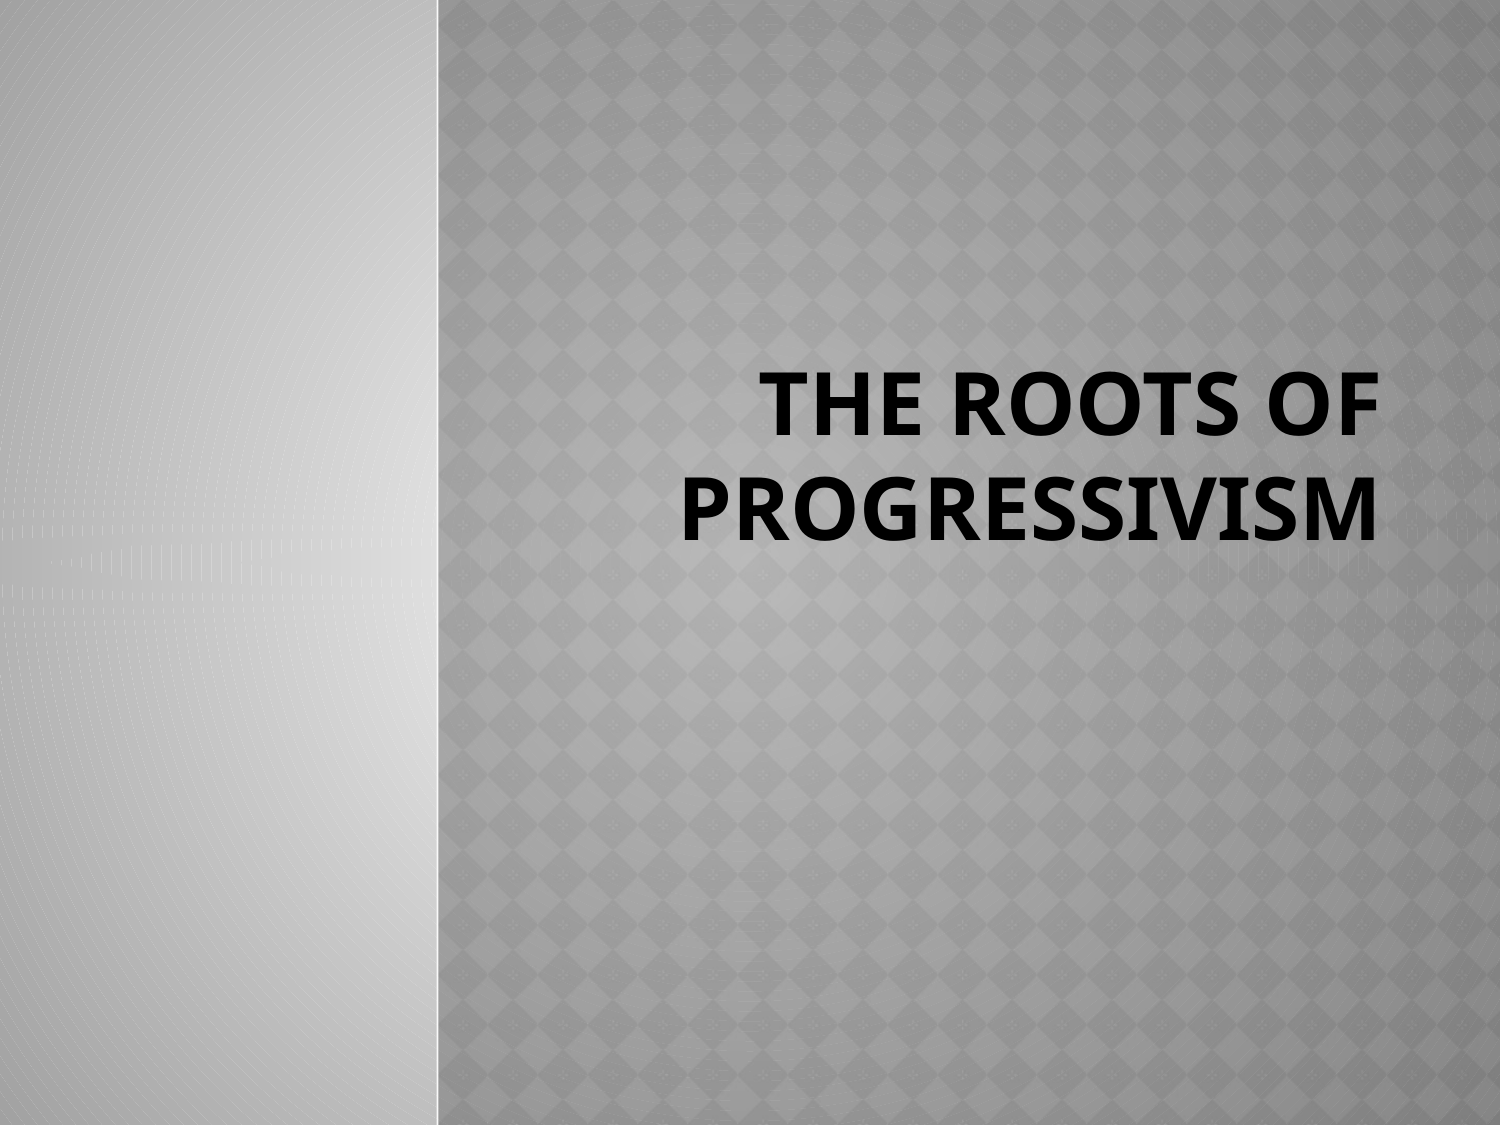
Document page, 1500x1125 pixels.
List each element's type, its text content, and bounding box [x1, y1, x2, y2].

title The Roots of Progressivism [552, 87, 1390, 558]
